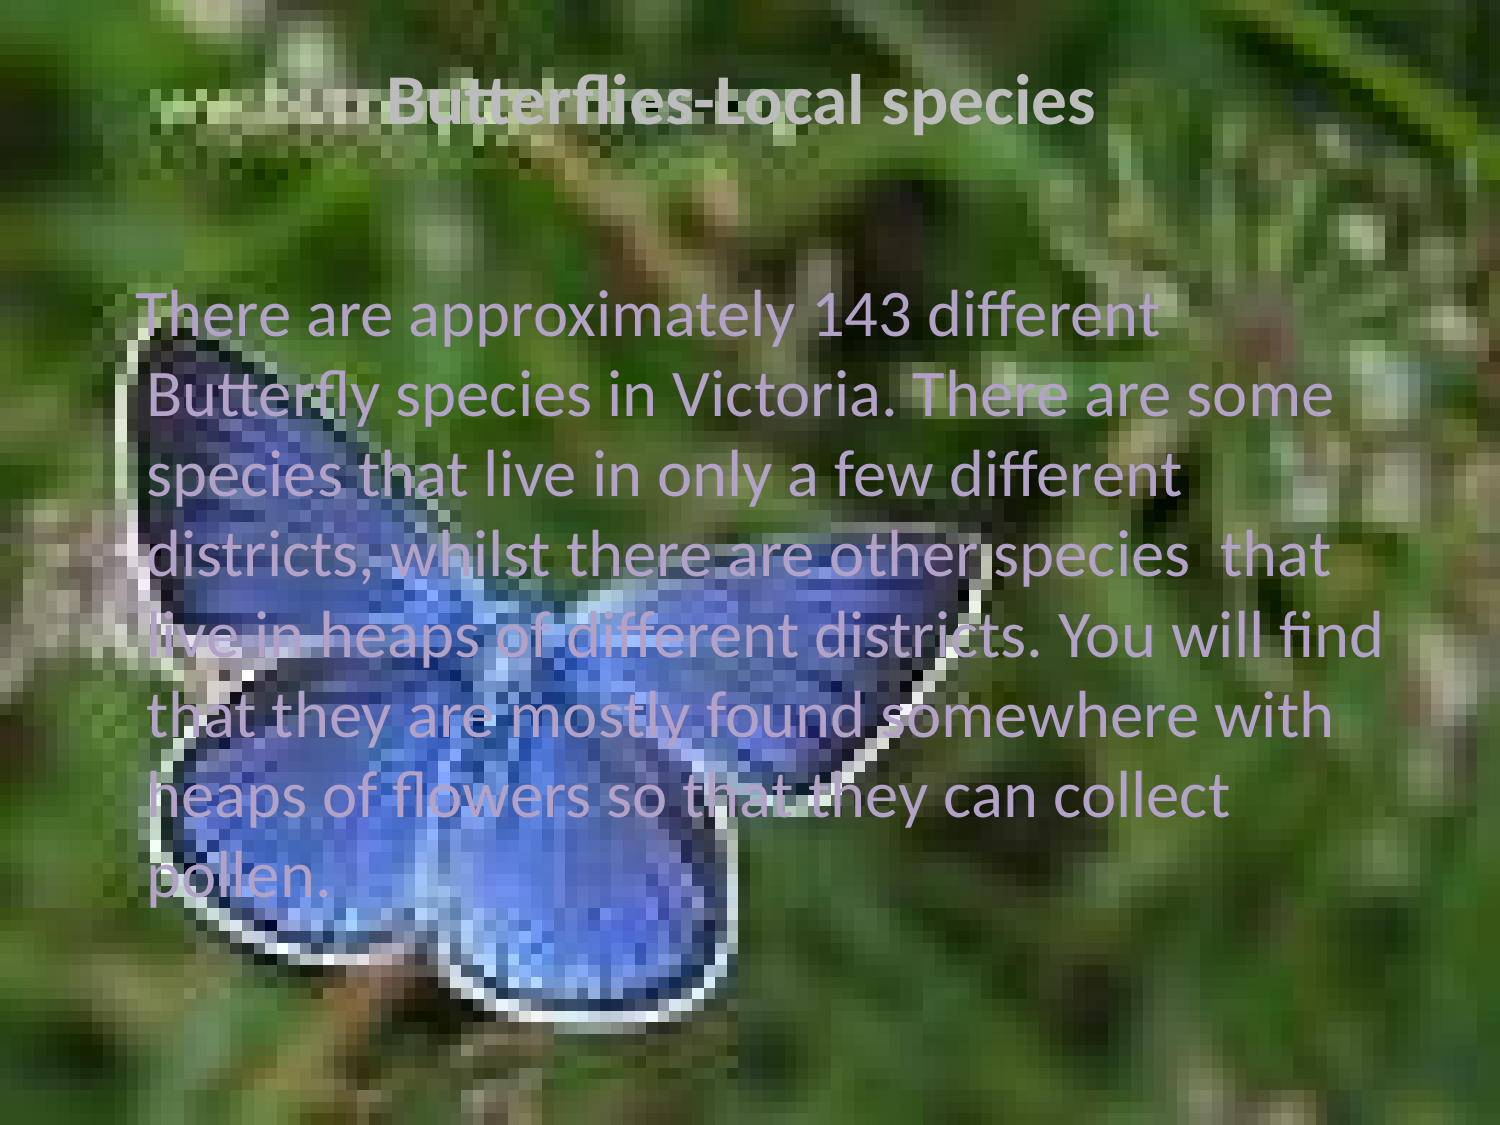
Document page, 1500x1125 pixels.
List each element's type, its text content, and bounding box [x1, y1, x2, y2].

title Butterflies-Local species [75, 45, 1425, 233]
picture [0, 0, 1500, 1125]
list There are approximately 143 different Butterfly species in Victoria. There are some species that live in only a few different districts, whilst there are other species that live in heaps of different districts. You will find that they are mostly found somewhere with heaps of flowers so that they can collect pollen. [75, 262, 1425, 1005]
